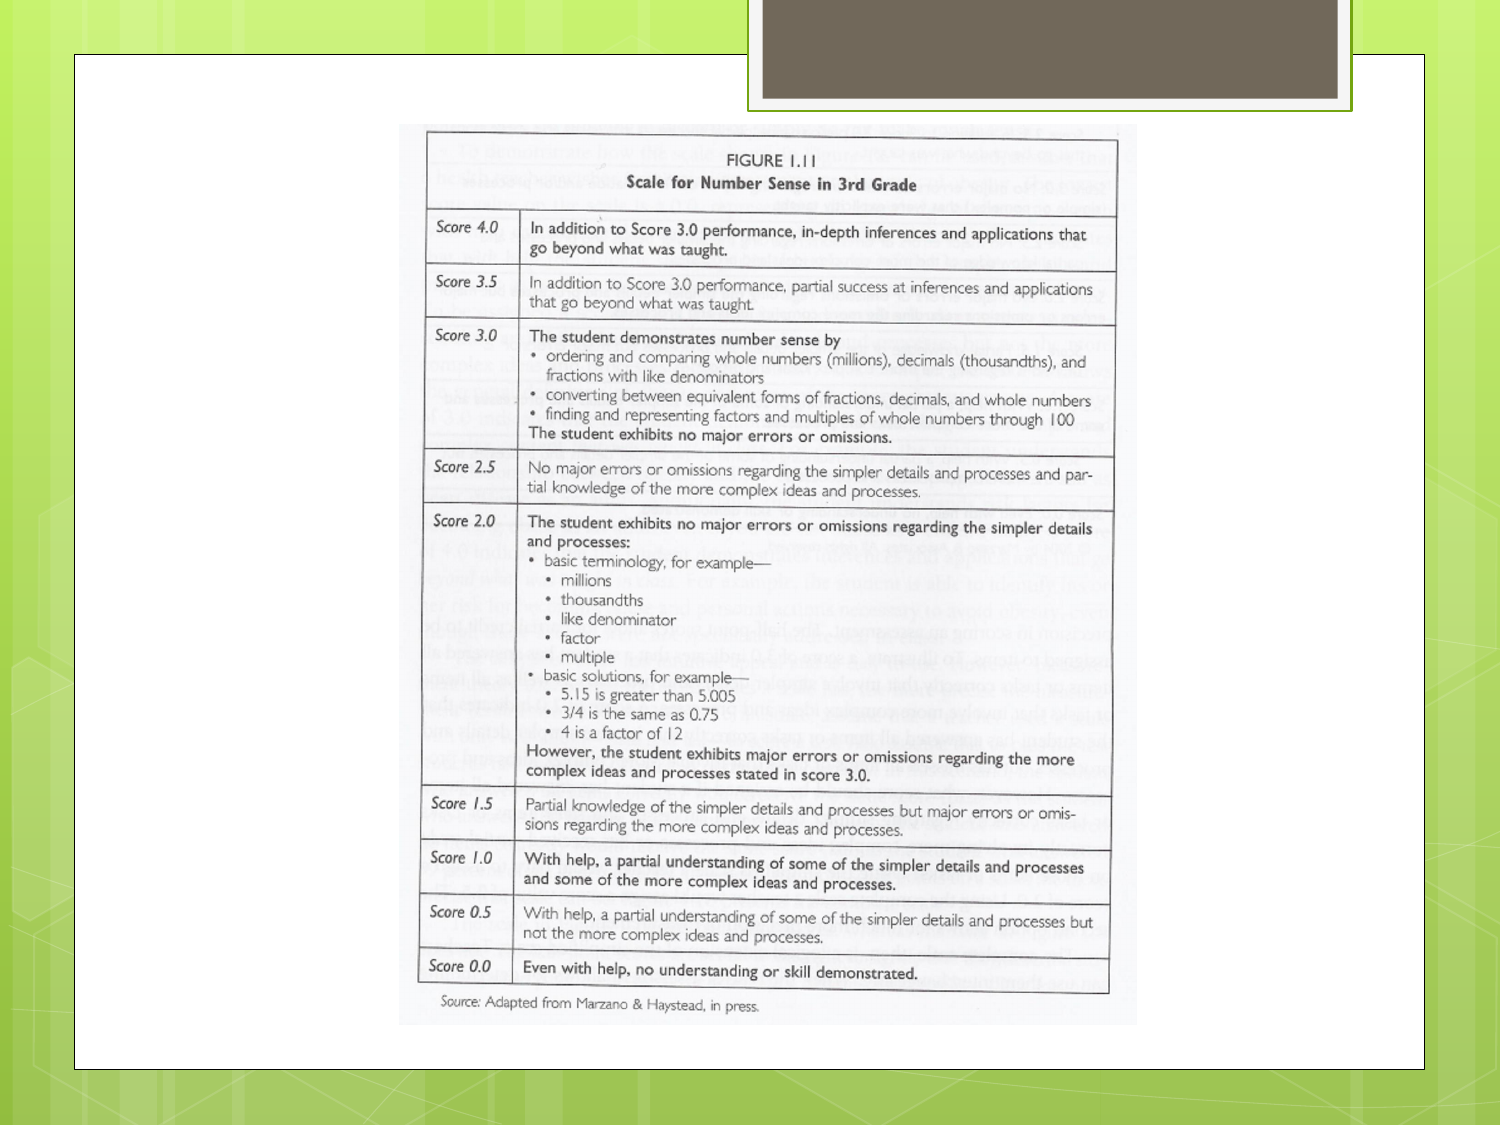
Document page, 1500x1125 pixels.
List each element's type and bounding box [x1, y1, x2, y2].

list [399, 124, 1138, 1026]
